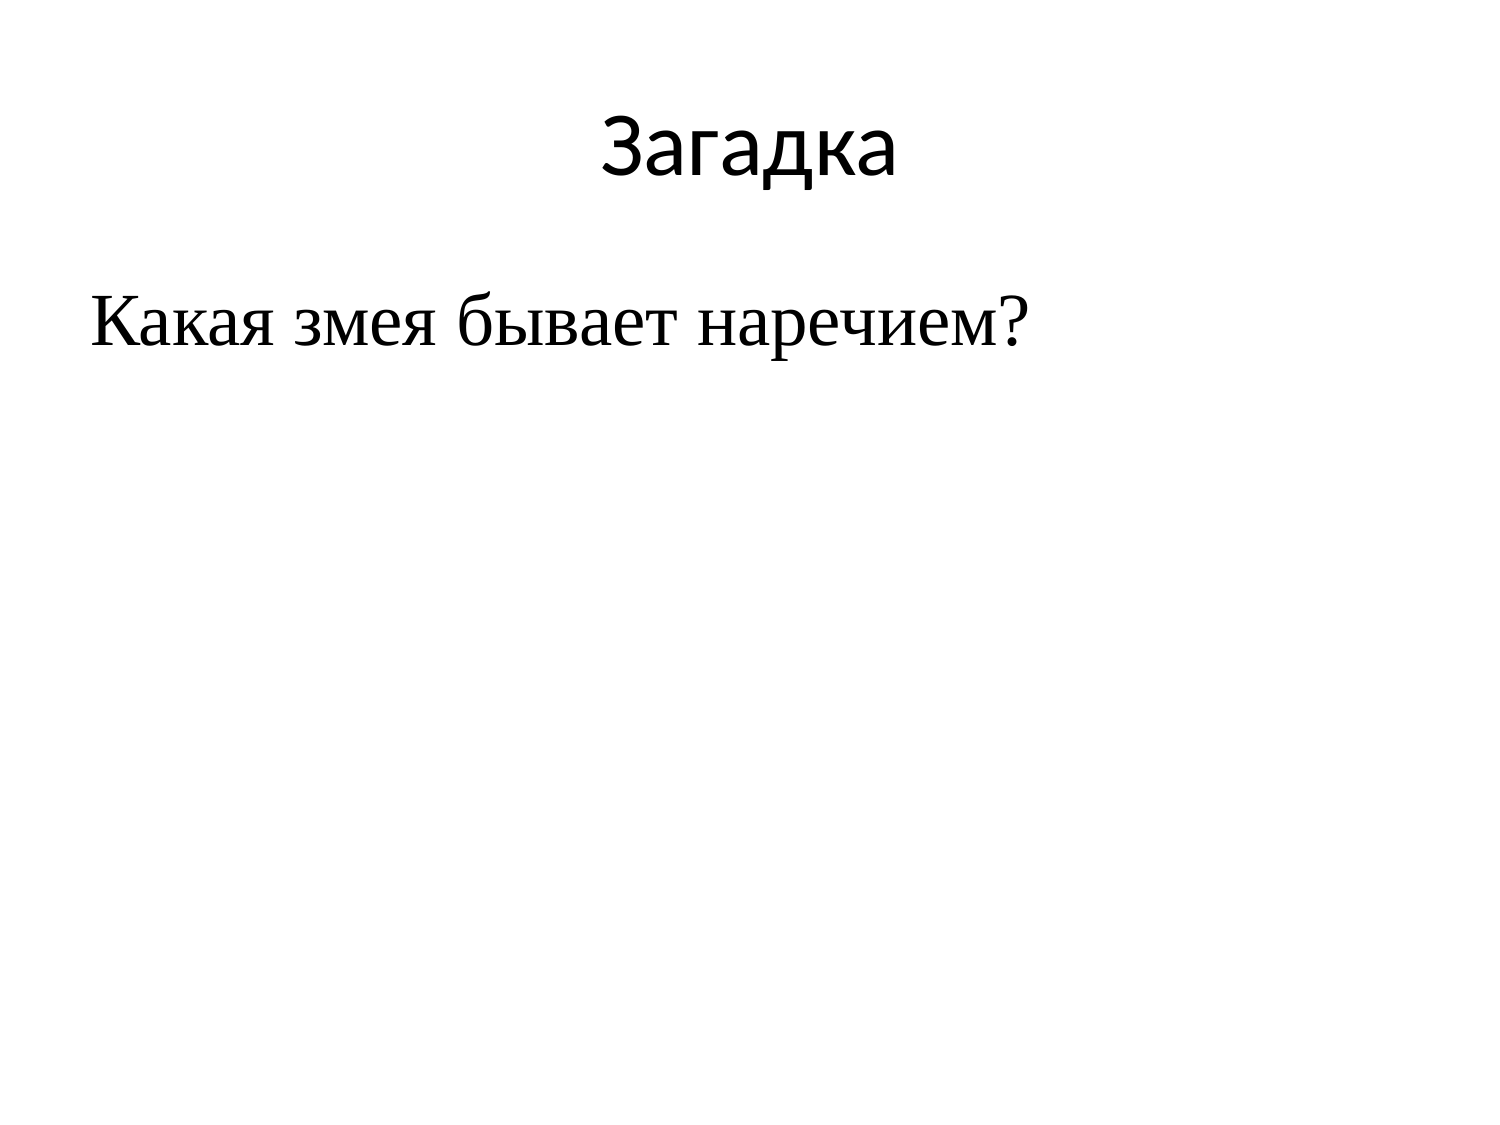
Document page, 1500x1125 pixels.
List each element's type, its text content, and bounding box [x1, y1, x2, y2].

list Какая змея бывает наречием? [75, 262, 1425, 1005]
title Загадка [75, 45, 1425, 233]
